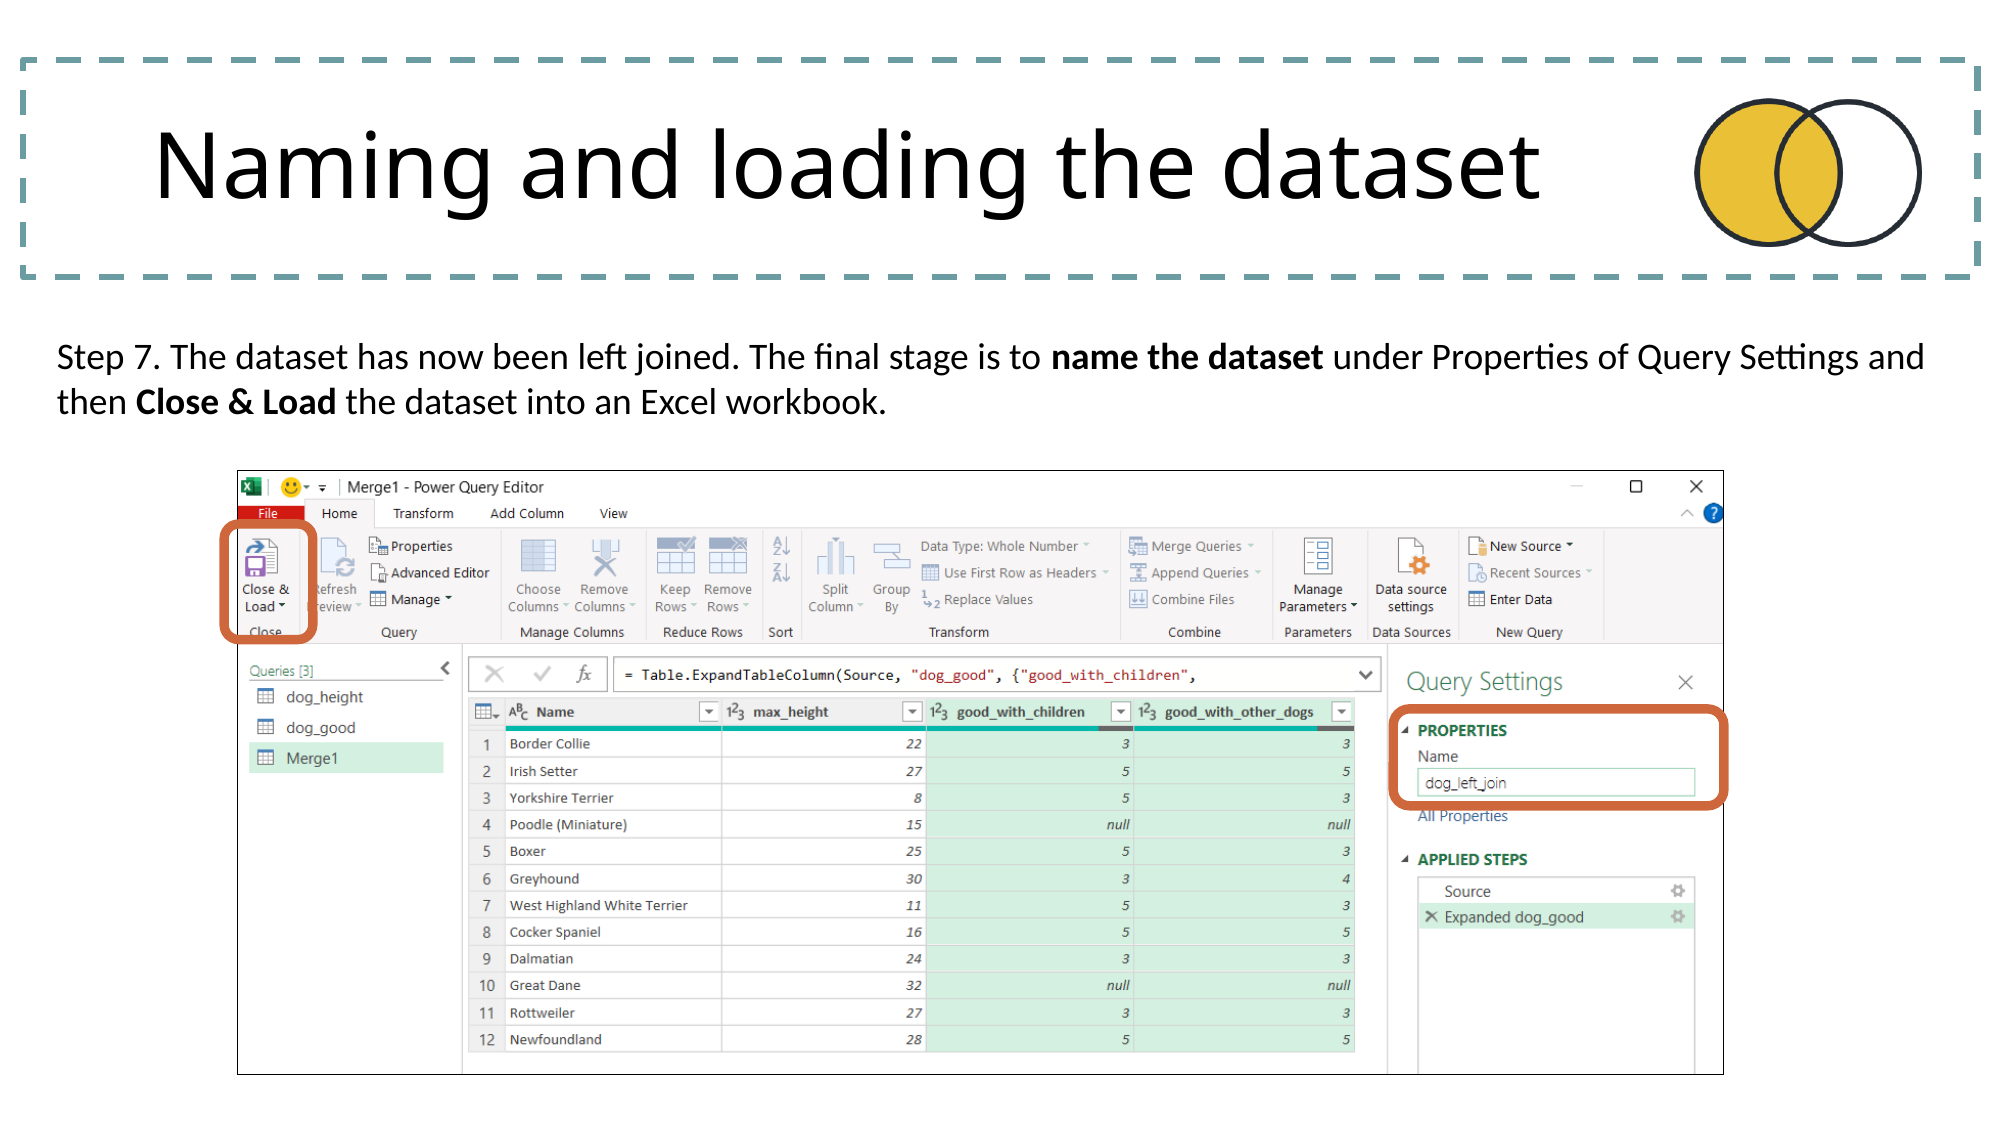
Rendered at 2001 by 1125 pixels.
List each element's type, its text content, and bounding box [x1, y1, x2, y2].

picture [1694, 98, 1922, 248]
text_box [223, 523, 237, 641]
text_box Step 7. The dataset has now been left joined. The final stage is to name the dataset under Properties of Query Settings and then Close & Load the dataset into an Excel workbook. [42, 324, 1952, 430]
title Naming and loading the dataset [137, 59, 1863, 278]
picture [237, 470, 1724, 1075]
